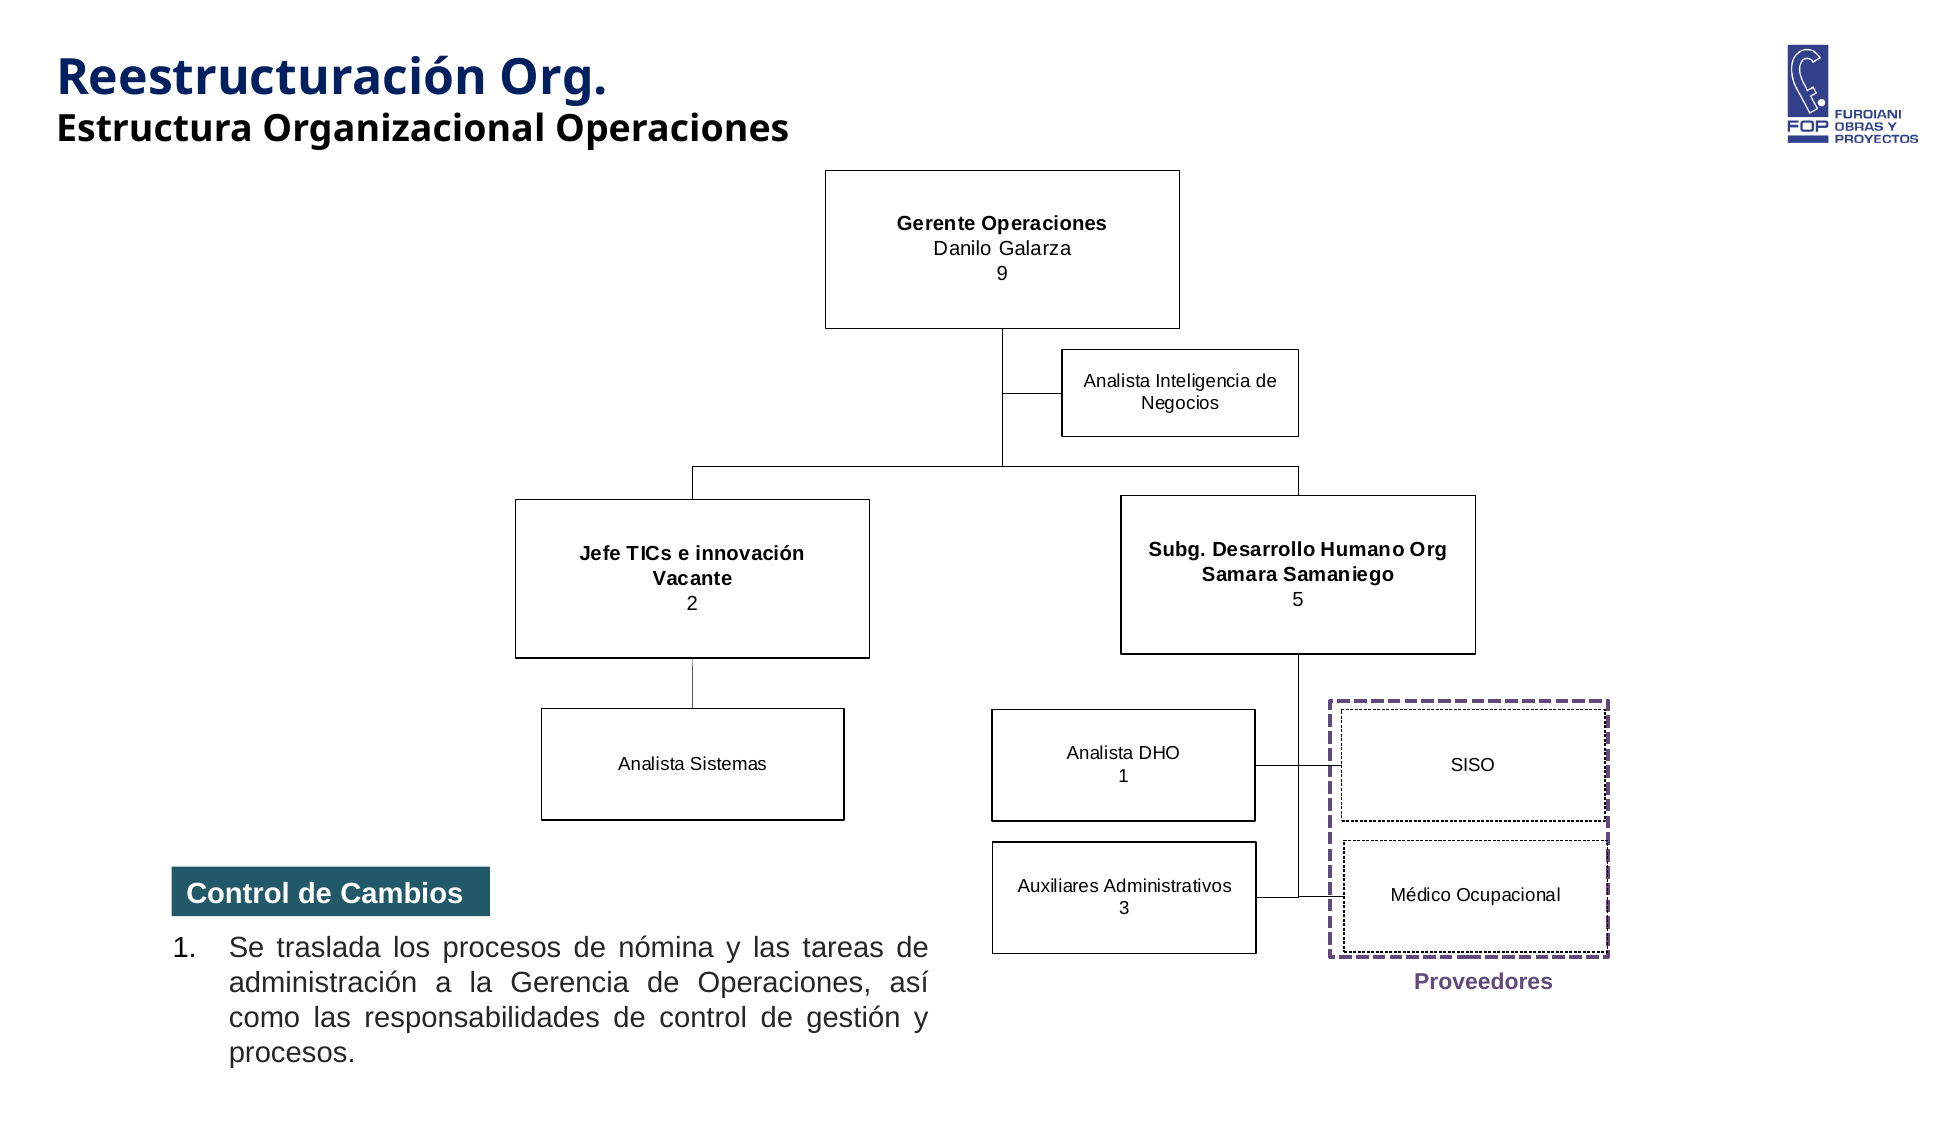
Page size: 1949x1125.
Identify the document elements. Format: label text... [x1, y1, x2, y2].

picture [511, 166, 1609, 956]
text_box Proveedores [1399, 964, 1569, 1002]
picture [1784, 42, 1918, 145]
text_box Se traslada los procesos de nómina y las tareas de administración a la Gerencia de Operaciones, así como las responsabilidades de control de gestión y procesos. [157, 921, 945, 1076]
text_box Control de Cambios [171, 866, 490, 917]
text_box Reestructuración Org. Estructura Organizacional Operaciones [41, 36, 1075, 157]
